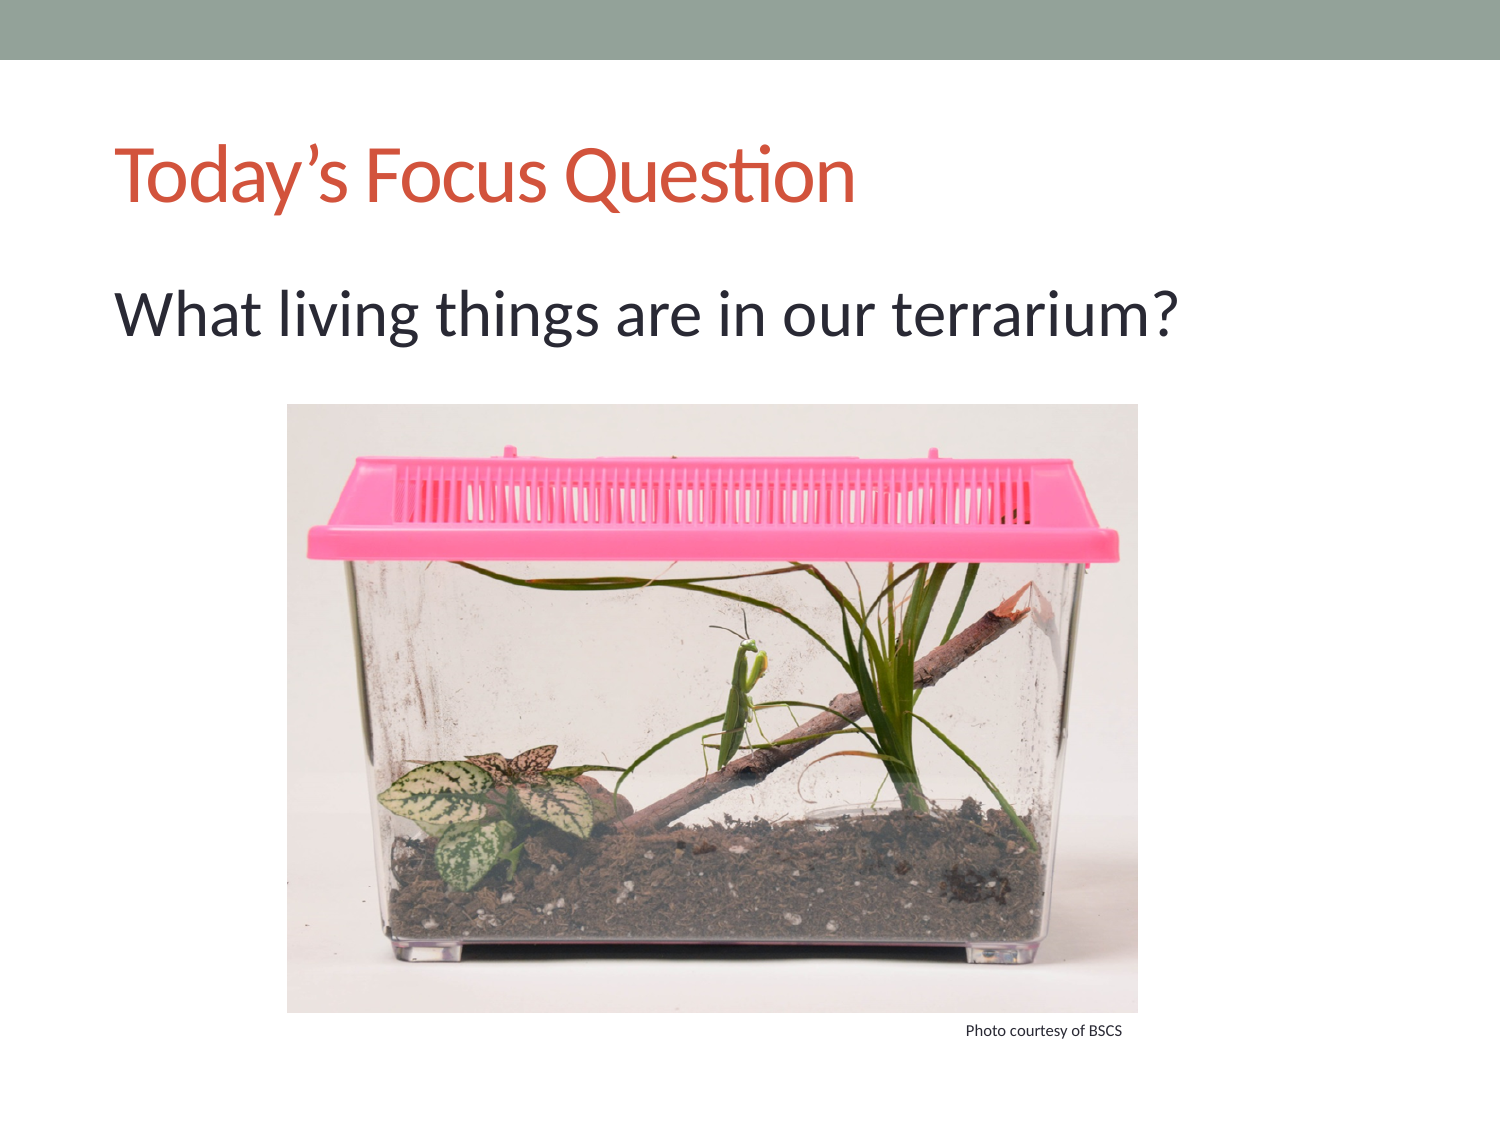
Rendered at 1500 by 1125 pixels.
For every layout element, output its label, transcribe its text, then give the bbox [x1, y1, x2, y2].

list What living things are in our terrarium? [99, 262, 1425, 1063]
title Today’s Focus Question [99, 87, 1425, 250]
picture [287, 404, 1138, 1013]
text_box Photo courtesy of BSCS [951, 1023, 1138, 1048]
